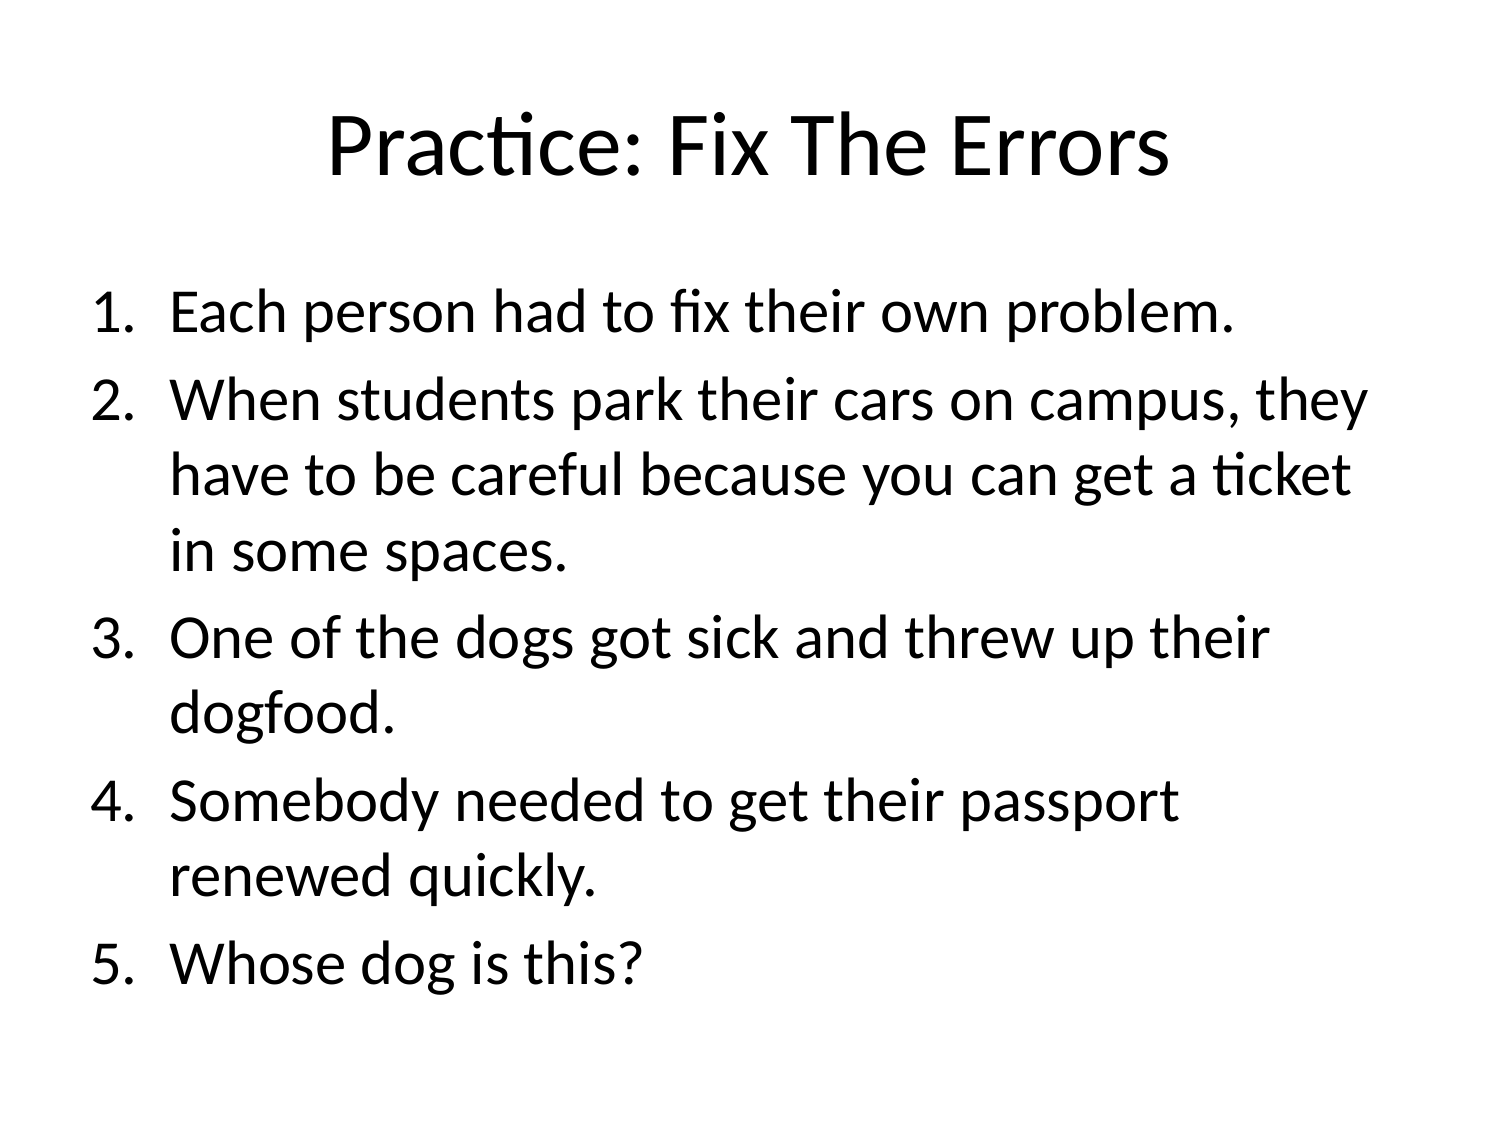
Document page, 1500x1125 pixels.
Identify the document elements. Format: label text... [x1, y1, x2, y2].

title Practice: Fix The Errors [75, 45, 1425, 233]
list Each person had to fix their own problem. When students park their cars on campus, they have to be careful because you can get a ticket in some spaces. One of the dogs got sick and threw up their dogfood. Somebody needed to get their passport renewed quickly. Whose dog is this? [75, 262, 1425, 1005]
